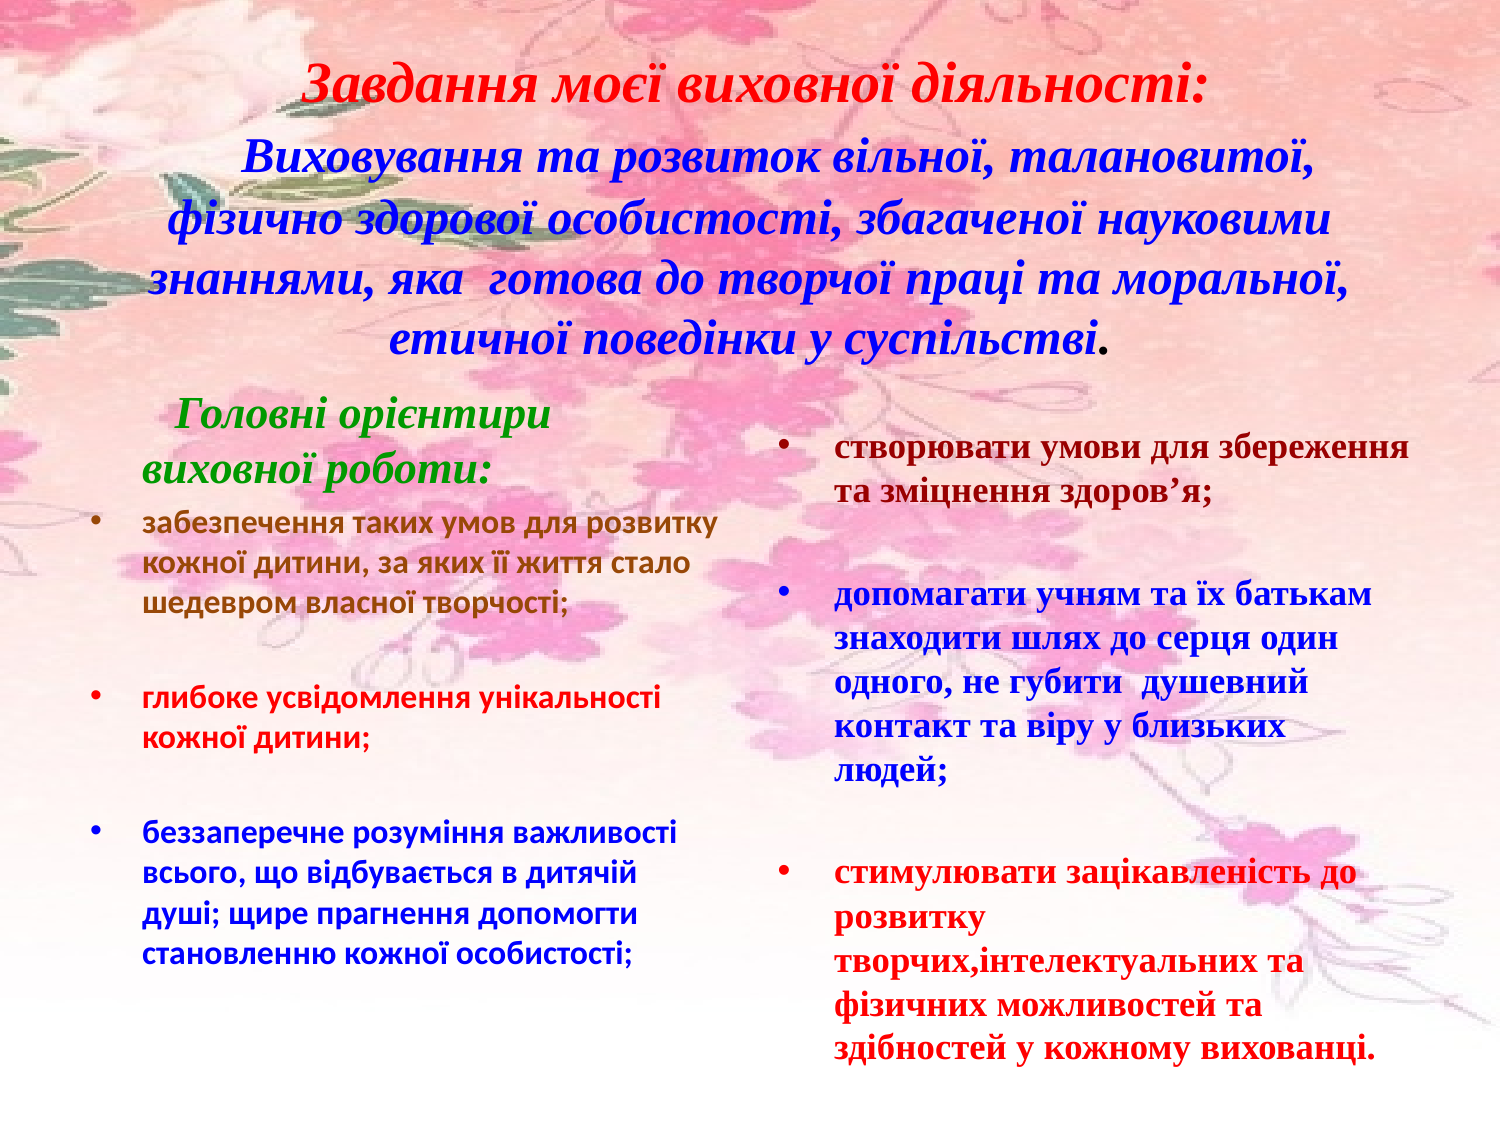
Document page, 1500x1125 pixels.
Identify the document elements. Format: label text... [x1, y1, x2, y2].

picture [0, 0, 1500, 1125]
list Головні орієнтири виховної роботи: забезпечення таких умов для розвитку кожної дитини, за яких її життя стало шедевром власної творчості; глибоке усвідомлення унікальності кожної дитини; беззаперечне розуміння важливості всього, що відбувається в дитячій душі; щире прагнення допомогти становленню кожної особистості; [75, 375, 738, 1005]
list створювати умови для збереження та зміцнення здоров’я; допомагати учням та їх батькам знаходити шлях до серця один одного, не губити душевний контакт та віру у близьких людей; стимулювати зацікавленість до розвитку творчих,інтелектуальних та фізичних можливостей та здібностей у кожному вихованці. [762, 363, 1425, 1090]
title Завдання моєї виховної діяльності: Виховування та розвиток вільної, талановитої, фізично здорової особистості, збагаченої науковими знаннями, яка готова до творчої праці та моральної, етичної поведінки у суспільстві. [75, 45, 1425, 364]
